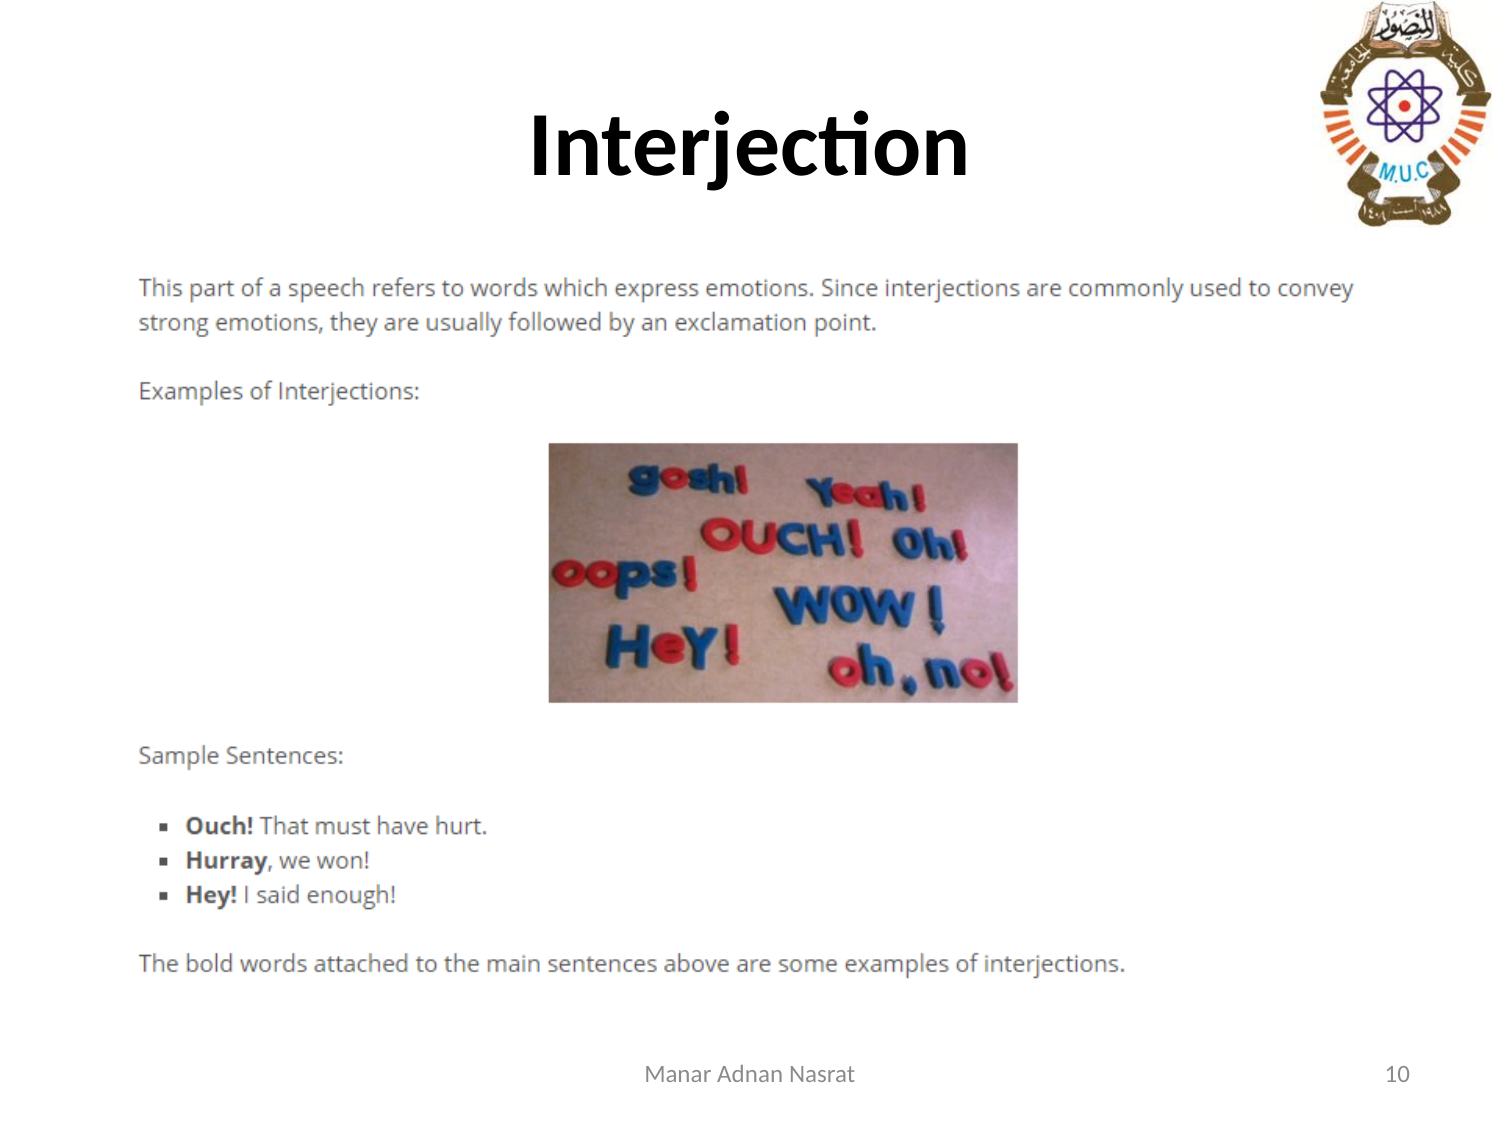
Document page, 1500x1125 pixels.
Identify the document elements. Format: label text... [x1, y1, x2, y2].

picture [1312, 0, 1496, 228]
title Interjection [75, 45, 1309, 233]
footer Manar Adnan Nasrat [512, 1042, 988, 1103]
slide_number 10 [1074, 1042, 1425, 1103]
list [105, 262, 1395, 1006]
